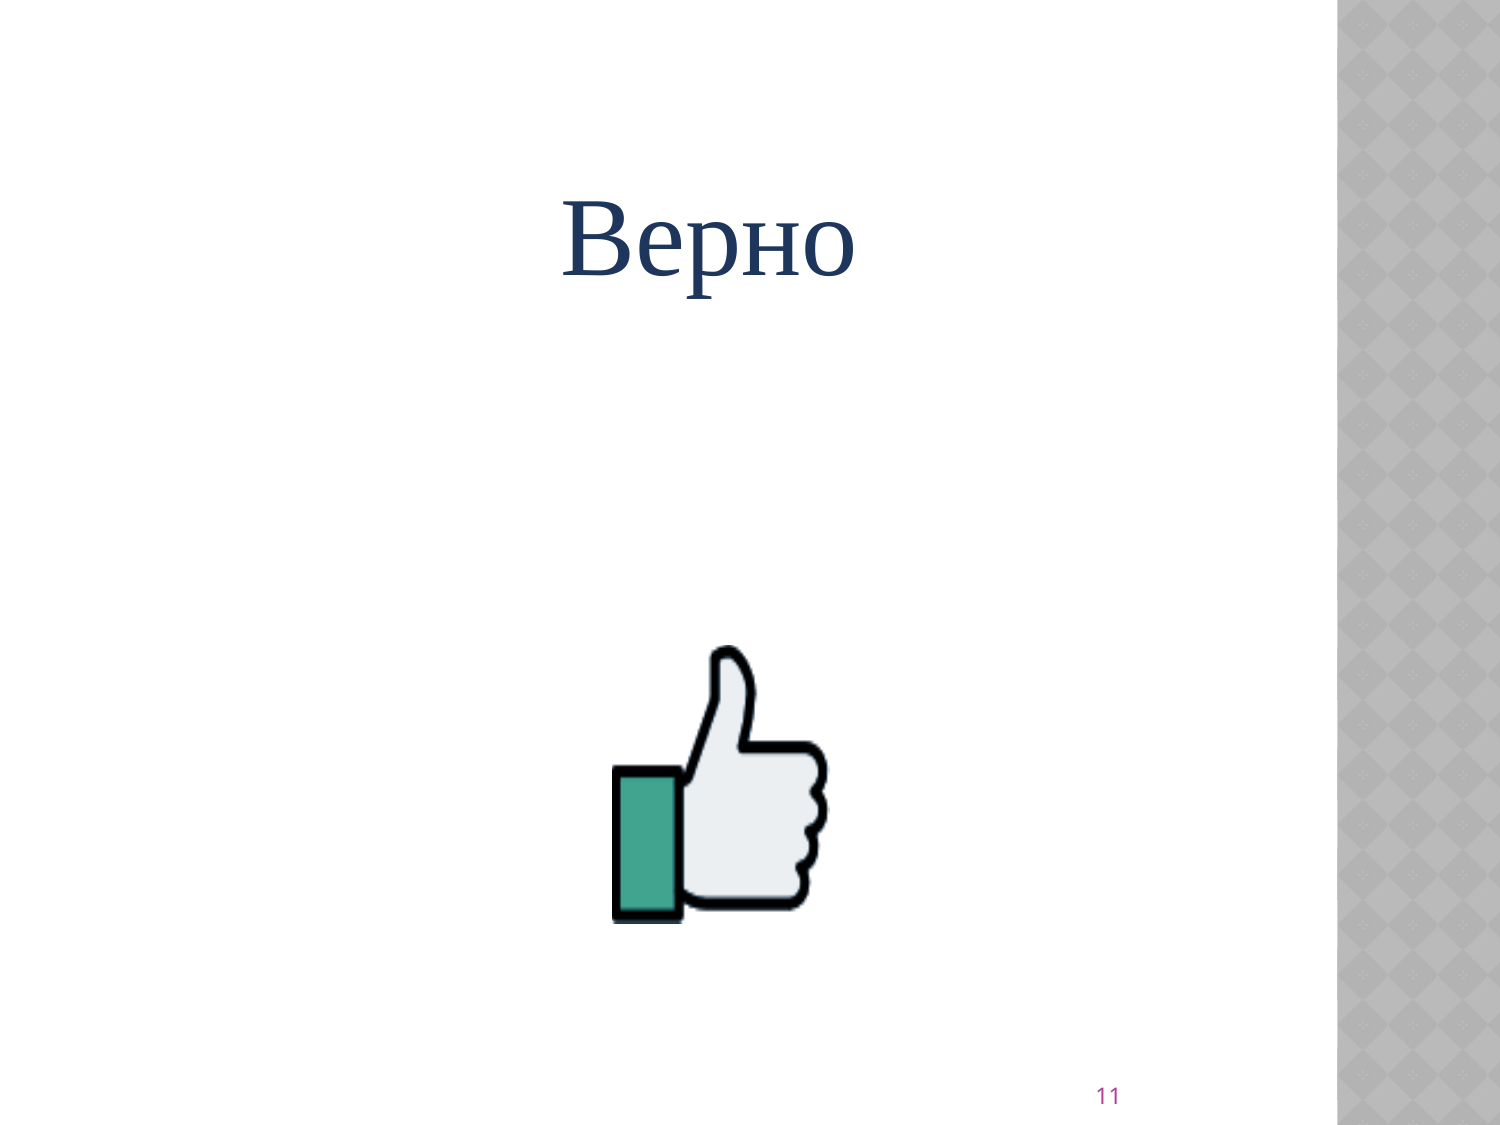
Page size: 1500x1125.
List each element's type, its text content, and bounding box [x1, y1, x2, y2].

slide_number 11 [1025, 1075, 1122, 1113]
picture [611, 645, 831, 924]
text_box Верно [109, 155, 1333, 306]
